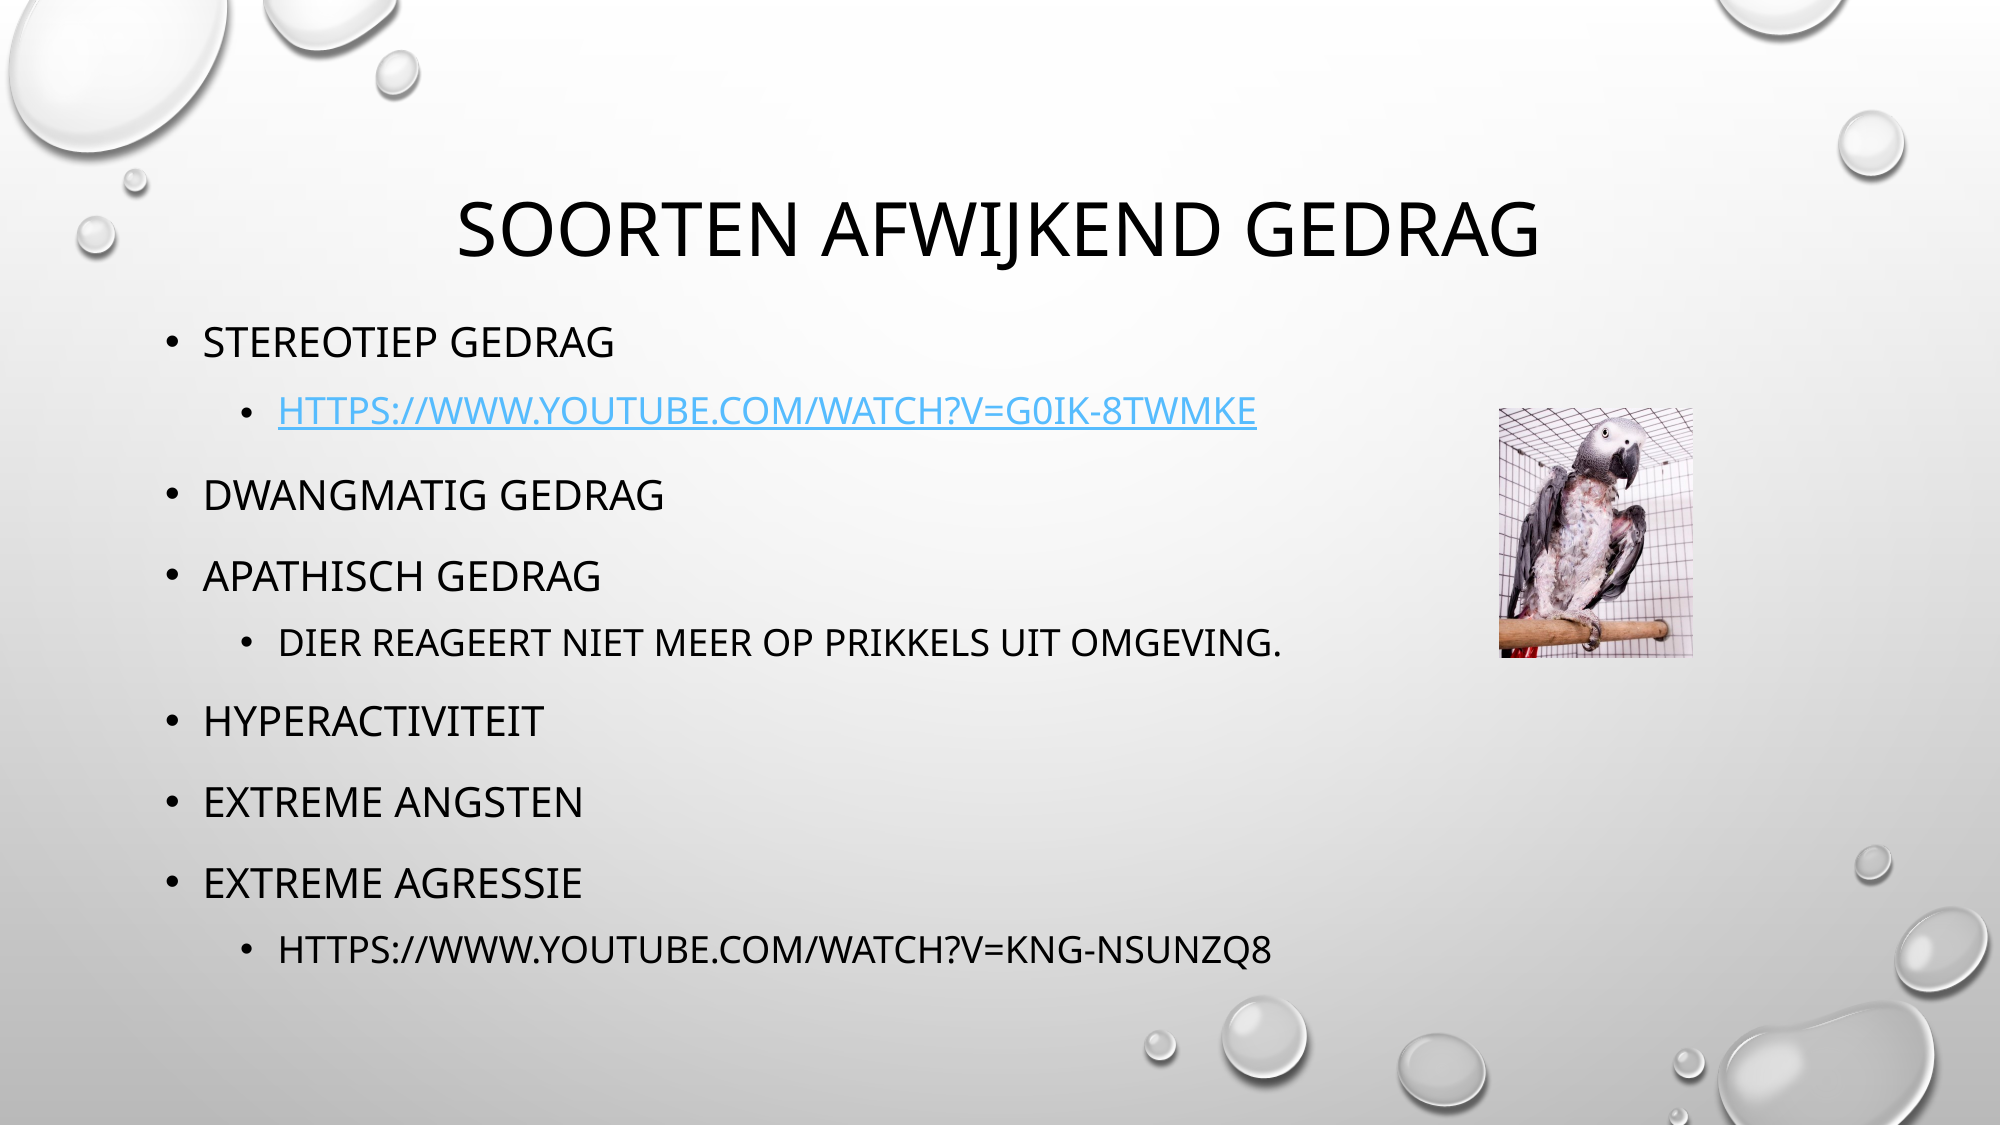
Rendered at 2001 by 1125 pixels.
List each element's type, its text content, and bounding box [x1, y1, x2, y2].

list Stereotiep gedrag https://www.youtube.com/watch?v=G0IK-8tWmkE Dwangmatig gedrag Apathisch gedrag Dier reageert niet meer op prikkels uit omgeving. Hyperactiviteit Extreme angsten Extreme agressie https://www.youtube.com/watch?v=knG-nsUnzQ8 [150, 298, 1851, 1045]
picture [0, 0, 2000, 1125]
title Soorten afwijkend gedrag [149, 101, 1851, 364]
